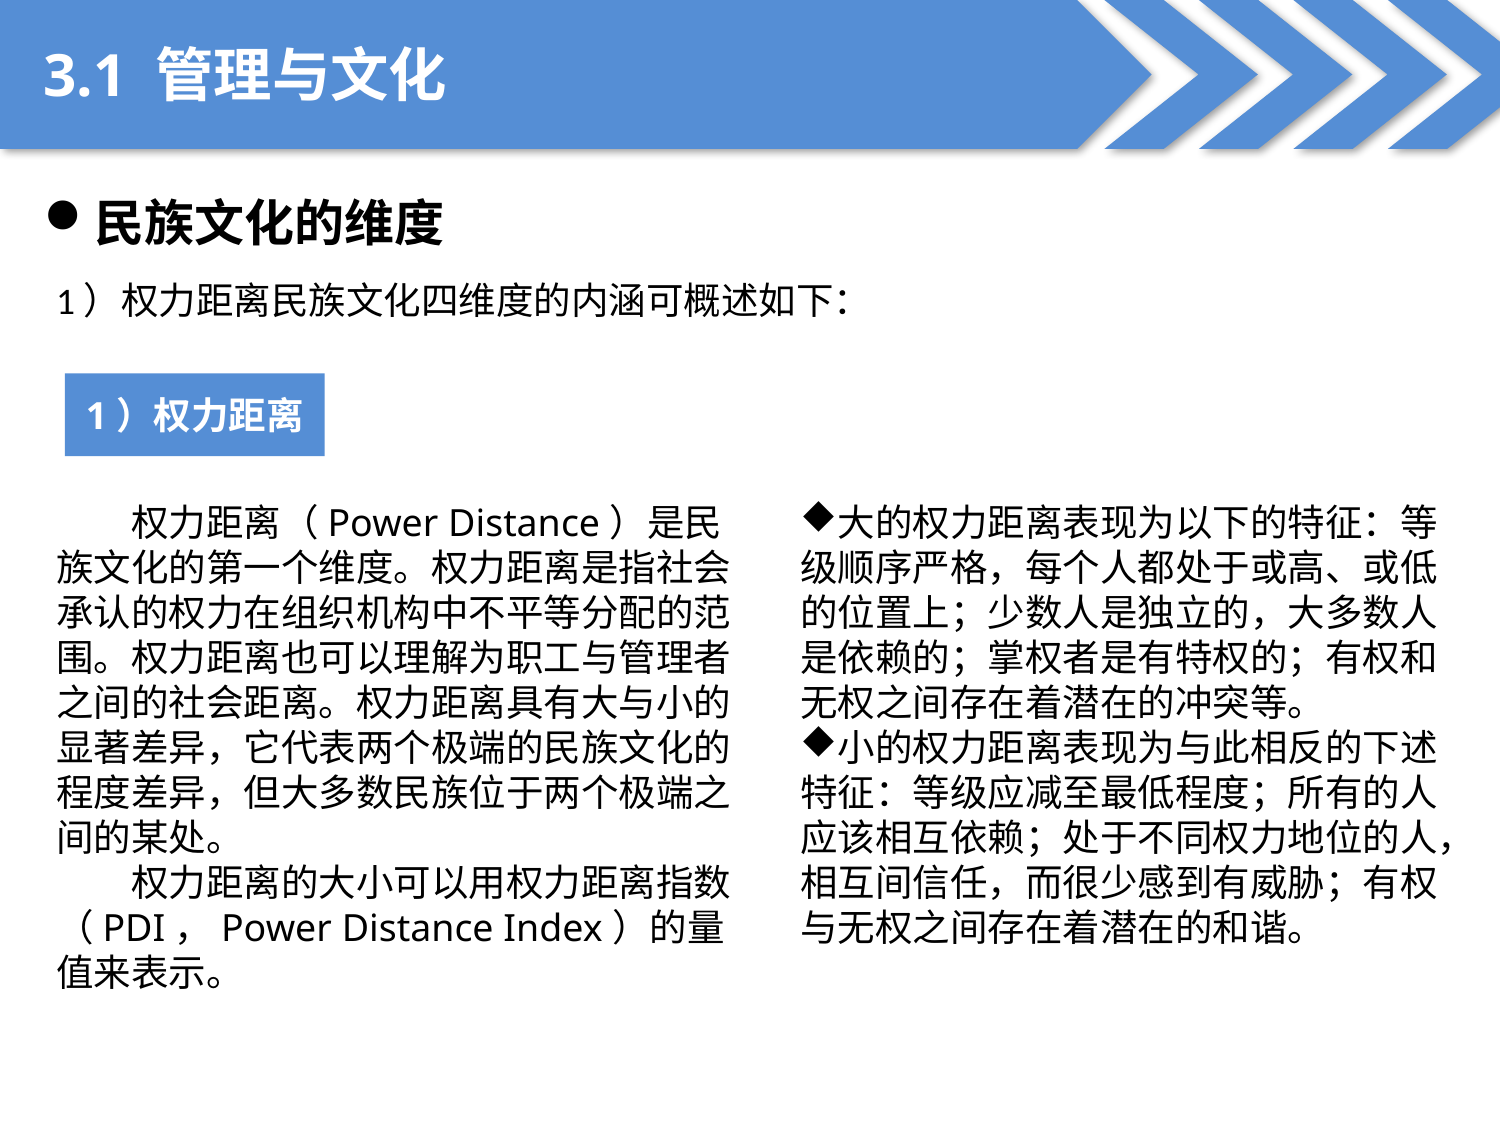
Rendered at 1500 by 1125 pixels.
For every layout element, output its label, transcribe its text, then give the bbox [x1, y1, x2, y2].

text_box 1）权力距离民族文化四维度的内涵可概述如下： [41, 269, 1459, 330]
text_box 民族文化的维度 [29, 184, 550, 260]
text_box 3.1 管理与文化 [28, 30, 462, 116]
text_box 大的权力距离表现为以下的特征：等级顺序严格，每个人都处于或高、或低的位置上；少数人是独立的，大多数人是依赖的；掌权者是有特权的；有权和无权之间存在着潜在的冲突等。 小的权力距离表现为与此相反的下述特征：等级应减至最低程度；所有的人应该相互依赖；处于不同权力地位的人，相互间信任，而很少感到有威胁；有权与无权之间存在着潜在的和谐。 [785, 491, 1471, 957]
text_box 权力距离（Power Distance）是民族文化的第一个维度。权力距离是指社会承认的权力在组织机构中不平等分配的范围。权力距离也可以理解为职工与管理者之间的社会距离。权力距离具有大与小的显著差异，它代表两个极端的民族文化的程度差异，但大多数民族位于两个极端之间的某处。 权力距离的大小可以用权力距离指数（PDI，Power Distance Index）的量值来表示。 [41, 491, 762, 1002]
text_box 1）权力距离 [63, 371, 327, 458]
